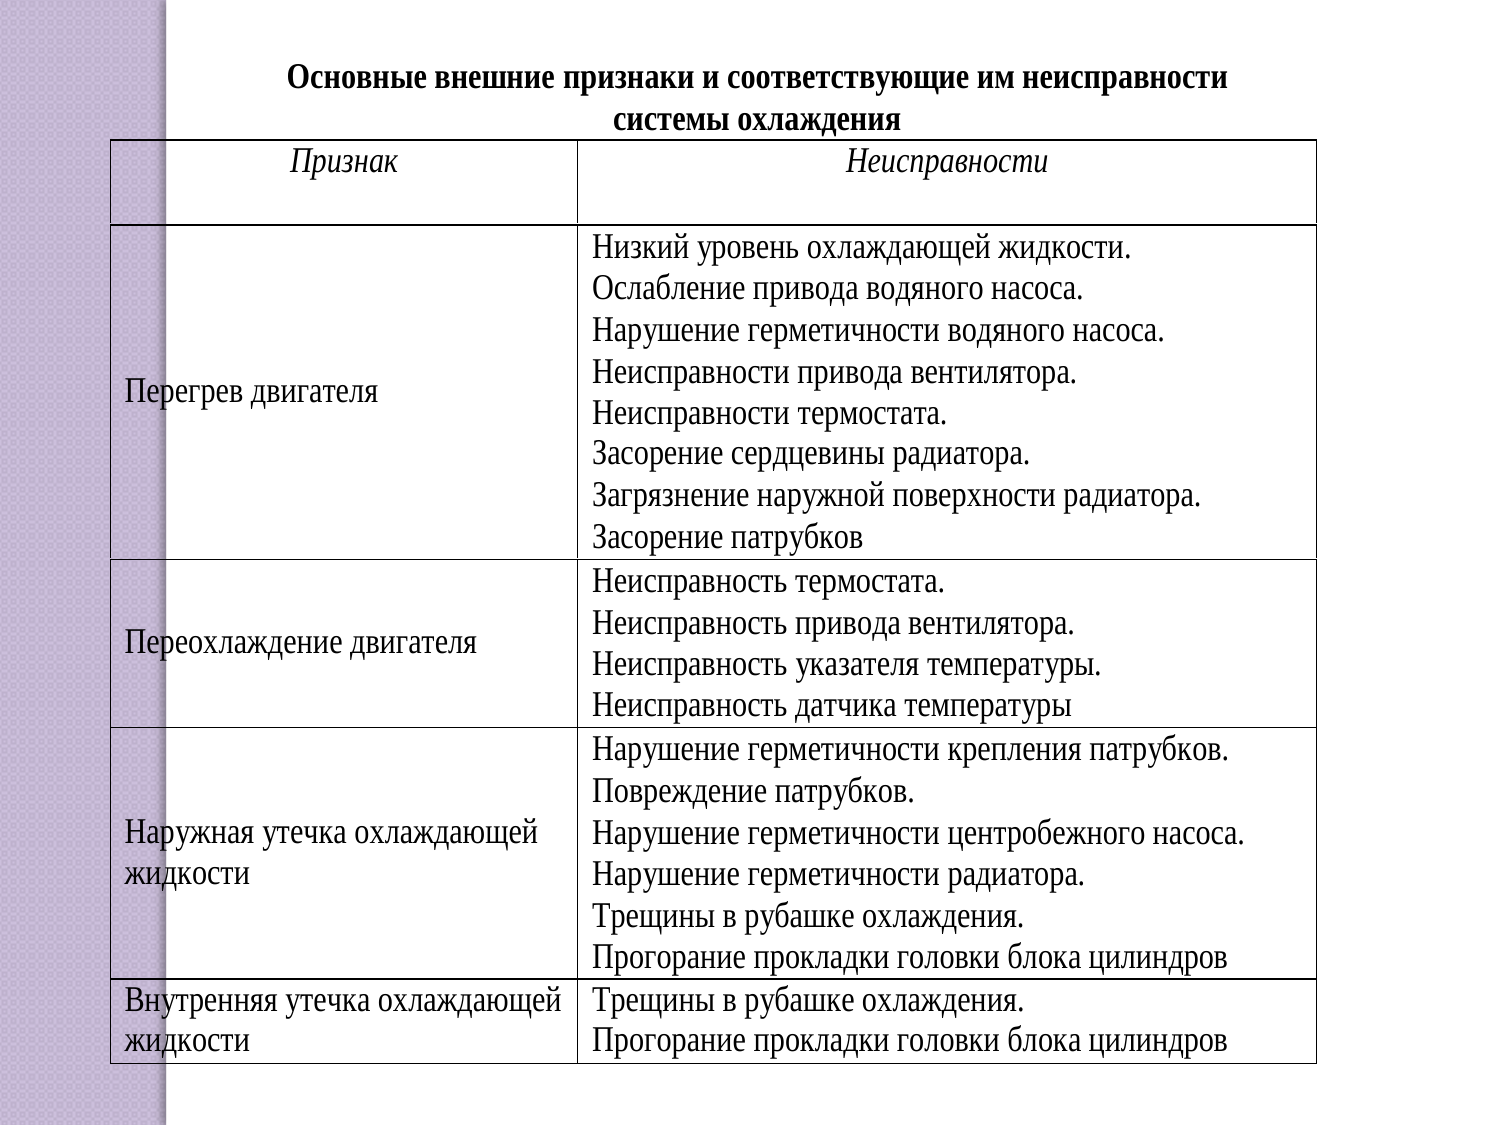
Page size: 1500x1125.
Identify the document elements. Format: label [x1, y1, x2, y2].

picture [55, 54, 1436, 1107]
